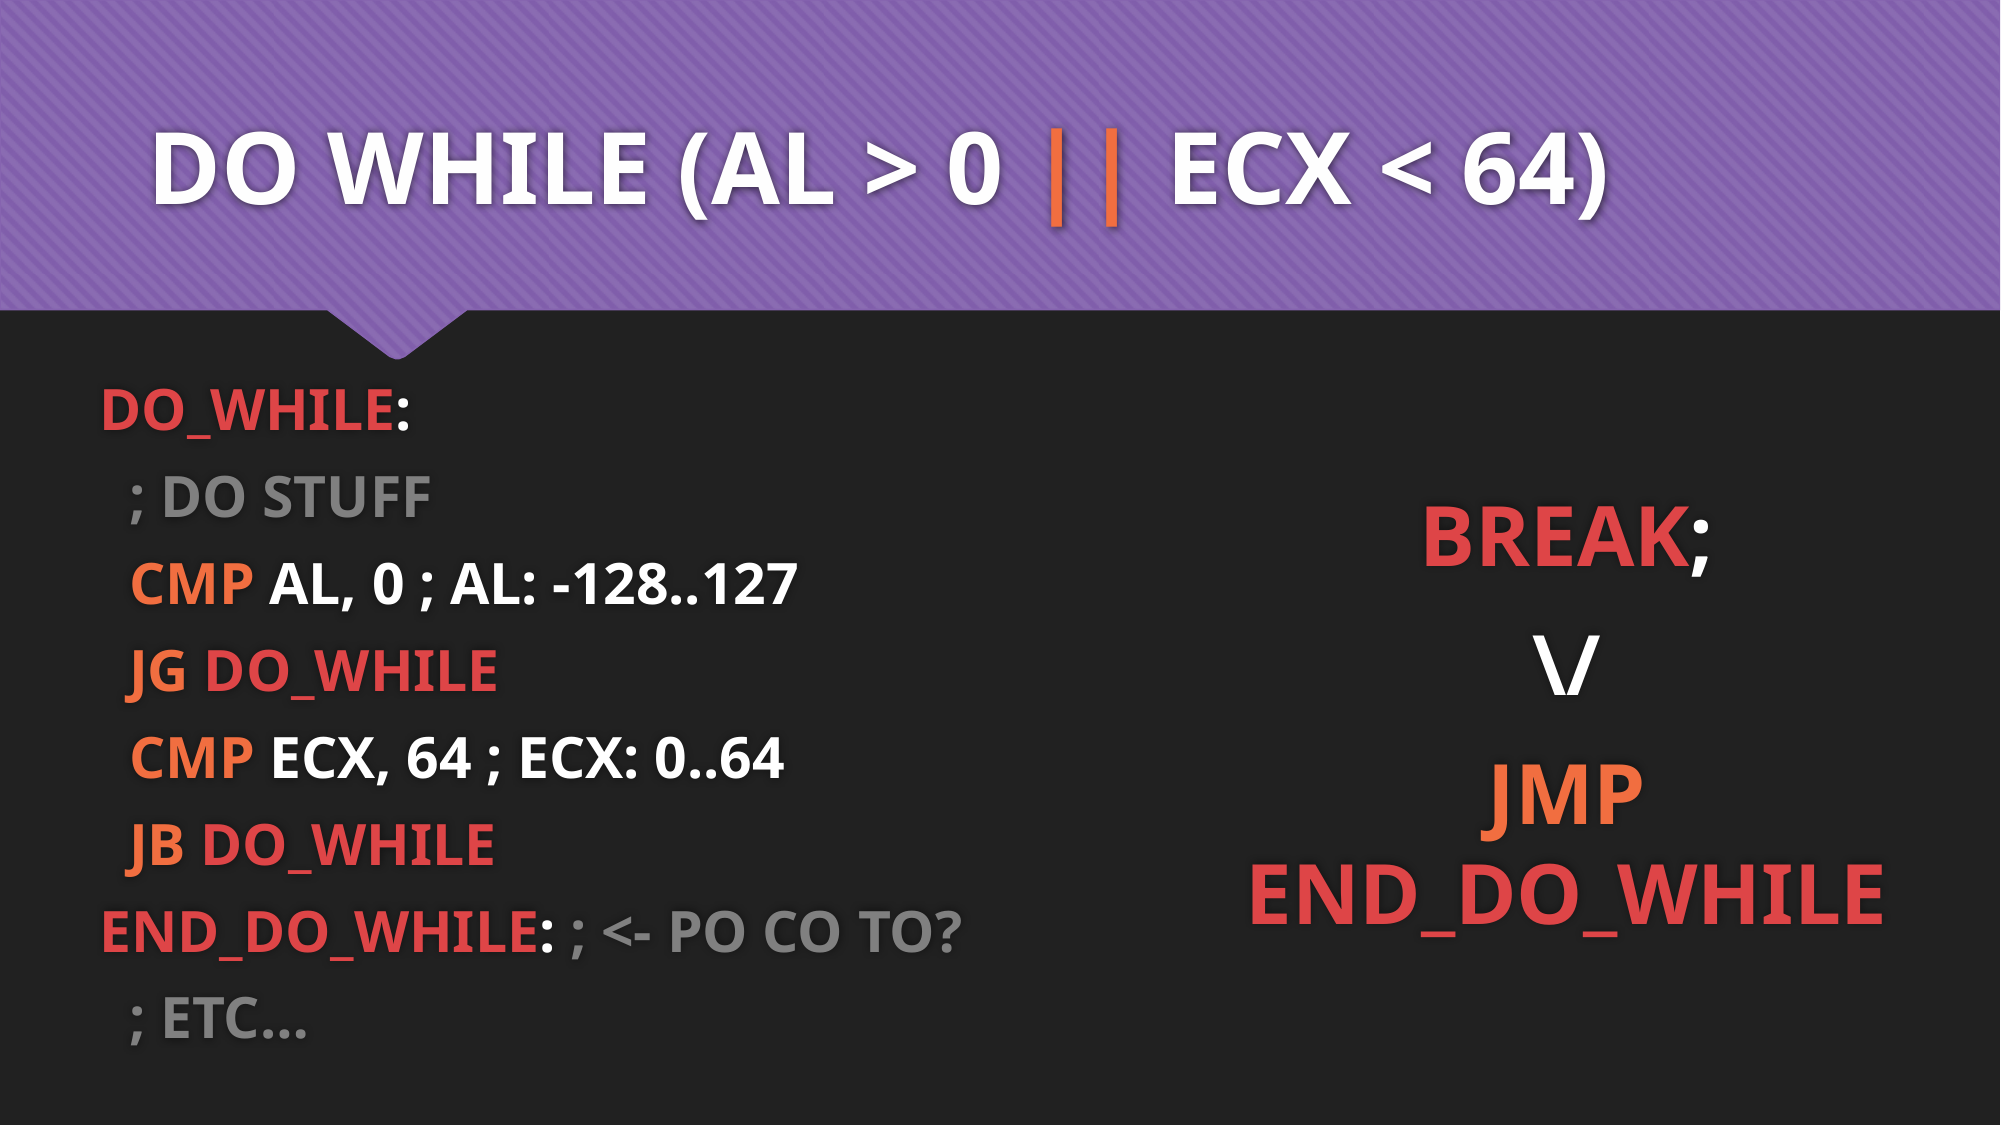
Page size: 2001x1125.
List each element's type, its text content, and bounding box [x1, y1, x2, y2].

text_box BREAK; \/ JMP END_DO_WHILE [1157, 449, 1976, 975]
text_box DO_WHILE: ; DO STUFF CMP AL, 0 ; AL: -128..127 JG DO_WHILE CMP ECX, 64 ; ECX: 0..64 JB DO_WHILE END_DO_WHILE: ; <- PO CO TO? ; ETC… [84, 364, 1976, 1060]
title DO WHILE (AL > 0 || ECX < 64) [132, 73, 1868, 233]
